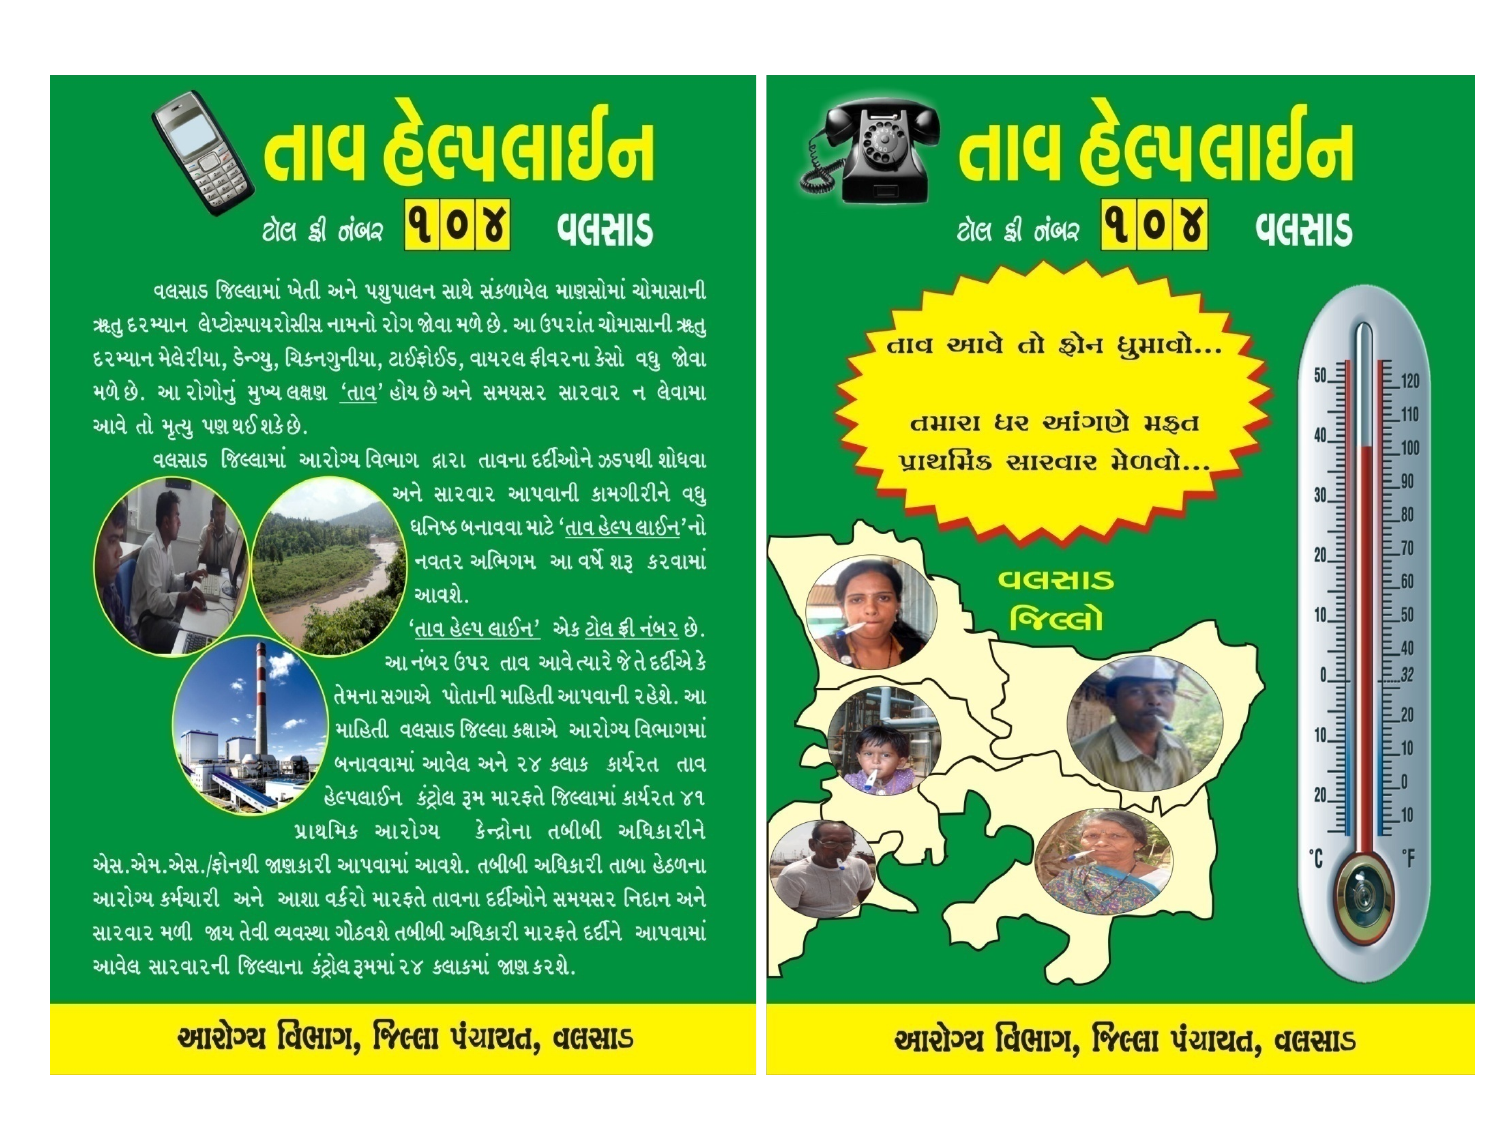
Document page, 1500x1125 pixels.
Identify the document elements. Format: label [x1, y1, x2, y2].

picture [49, 74, 757, 1076]
picture [766, 74, 1476, 1076]
